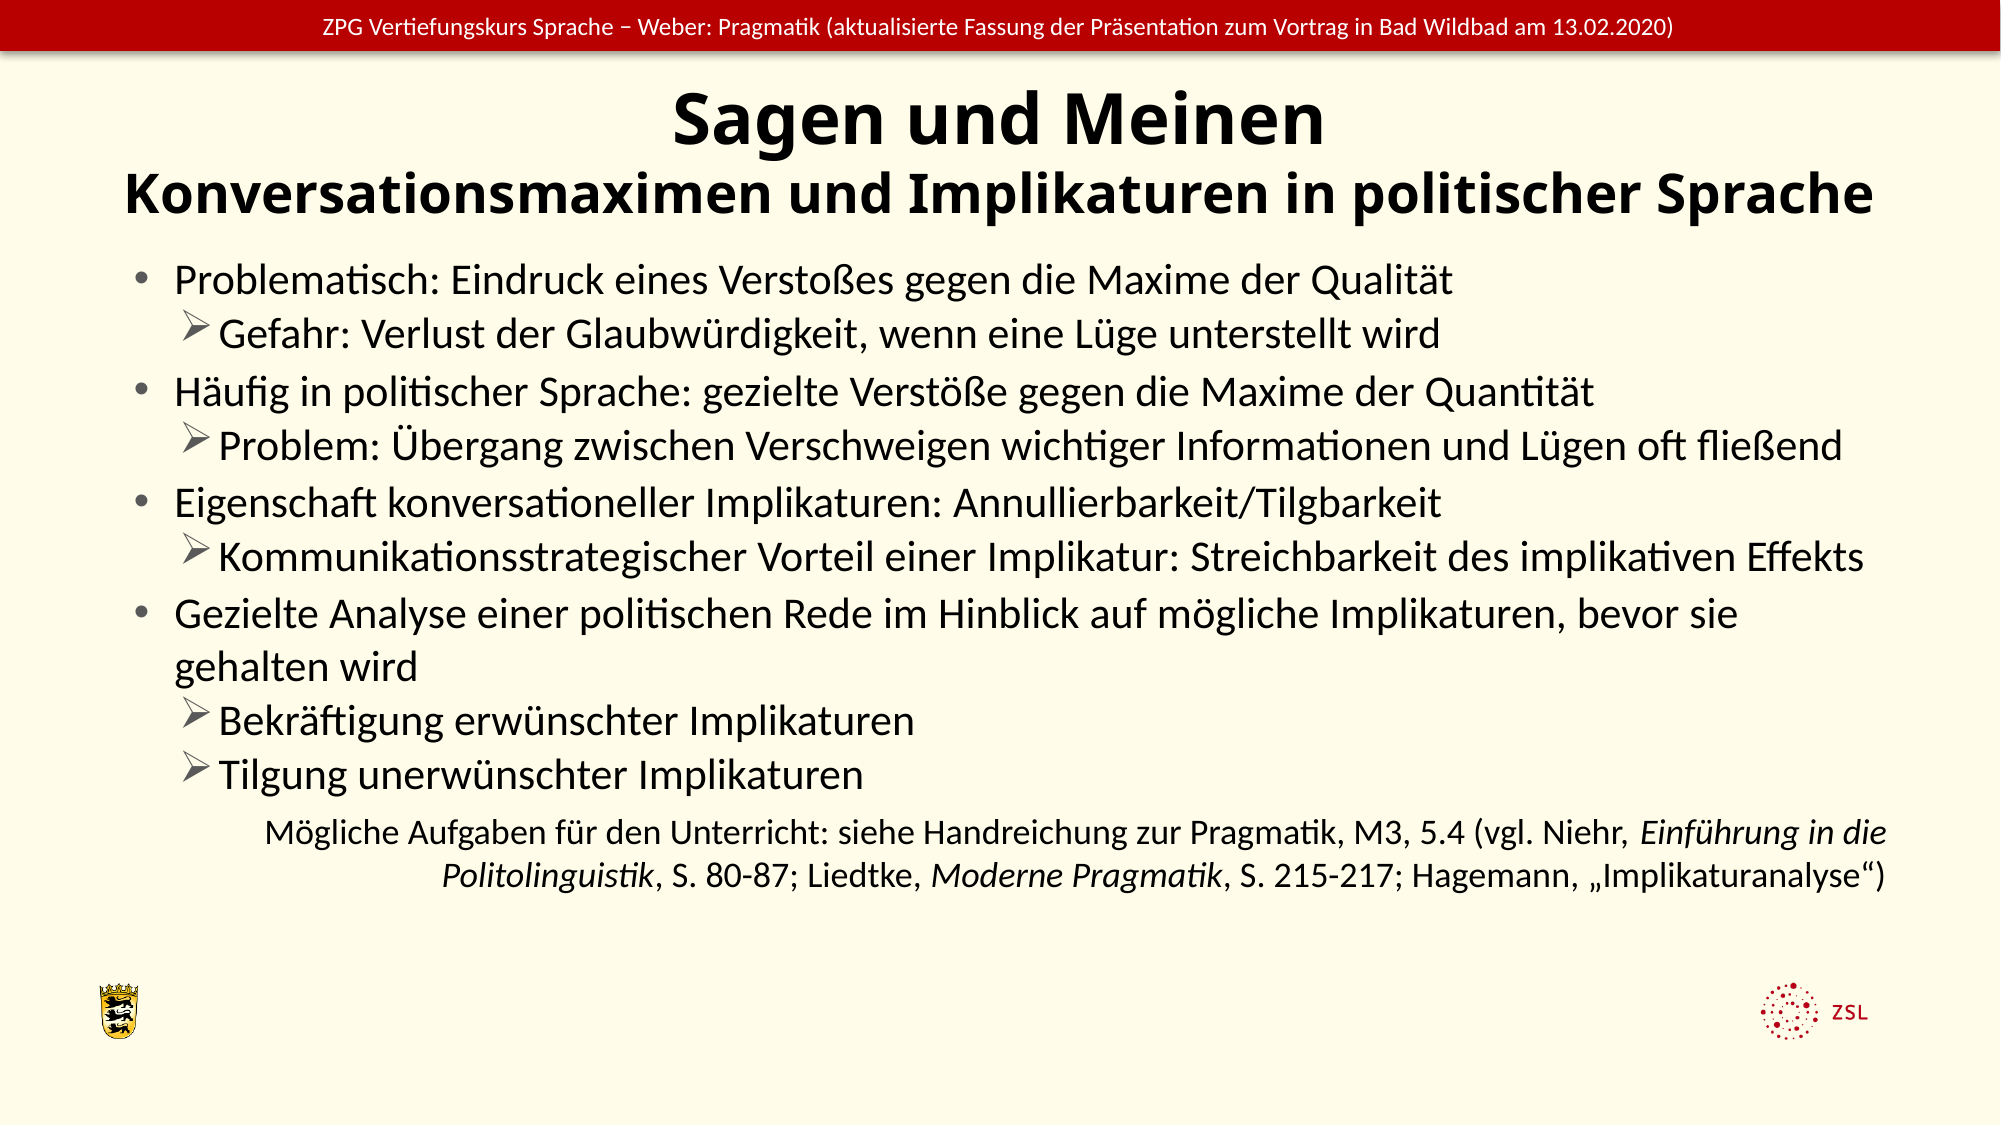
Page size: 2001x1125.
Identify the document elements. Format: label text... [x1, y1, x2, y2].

list Problematisch: Eindruck eines Verstoßes gegen die Maxime der Qualität Gefahr: Verlust der Glaubwürdigkeit, wenn eine Lüge unterstellt wird Häufig in politischer Sprache: gezielte Verstöße gegen die Maxime der Quantität Problem: Übergang zwischen Verschweigen wichtiger Informationen und Lügen oft fließend Eigenschaft konversationeller Implikaturen: Annullierbarkeit/Tilgbarkeit Kommunikationsstrategischer Vorteil einer Implikatur: Streichbarkeit des implikativen Effekts Gezielte Analyse einer politischen Rede im Hinblick auf mögliche Implikaturen, bevor sie gehalten wird Bekräftigung erwünschter Implikaturen Tilgung unerwünschter Implikaturen Mögliche Aufgaben für den Unterricht: siehe Handreichung zur Pragmatik, M3, 5.4 (vgl. Niehr, Einführung in die Politolinguistik, S. 80-87; Liedtke, Moderne Pragmatik, S. 215-217; Hagemann, „Implikaturanalyse“) [101, 243, 1902, 941]
picture [98, 981, 140, 1041]
picture [1746, 968, 1882, 1054]
title Sagen und Meinen Konversationsmaximen und Implikaturen in politischer Sprache [99, 61, 1900, 237]
